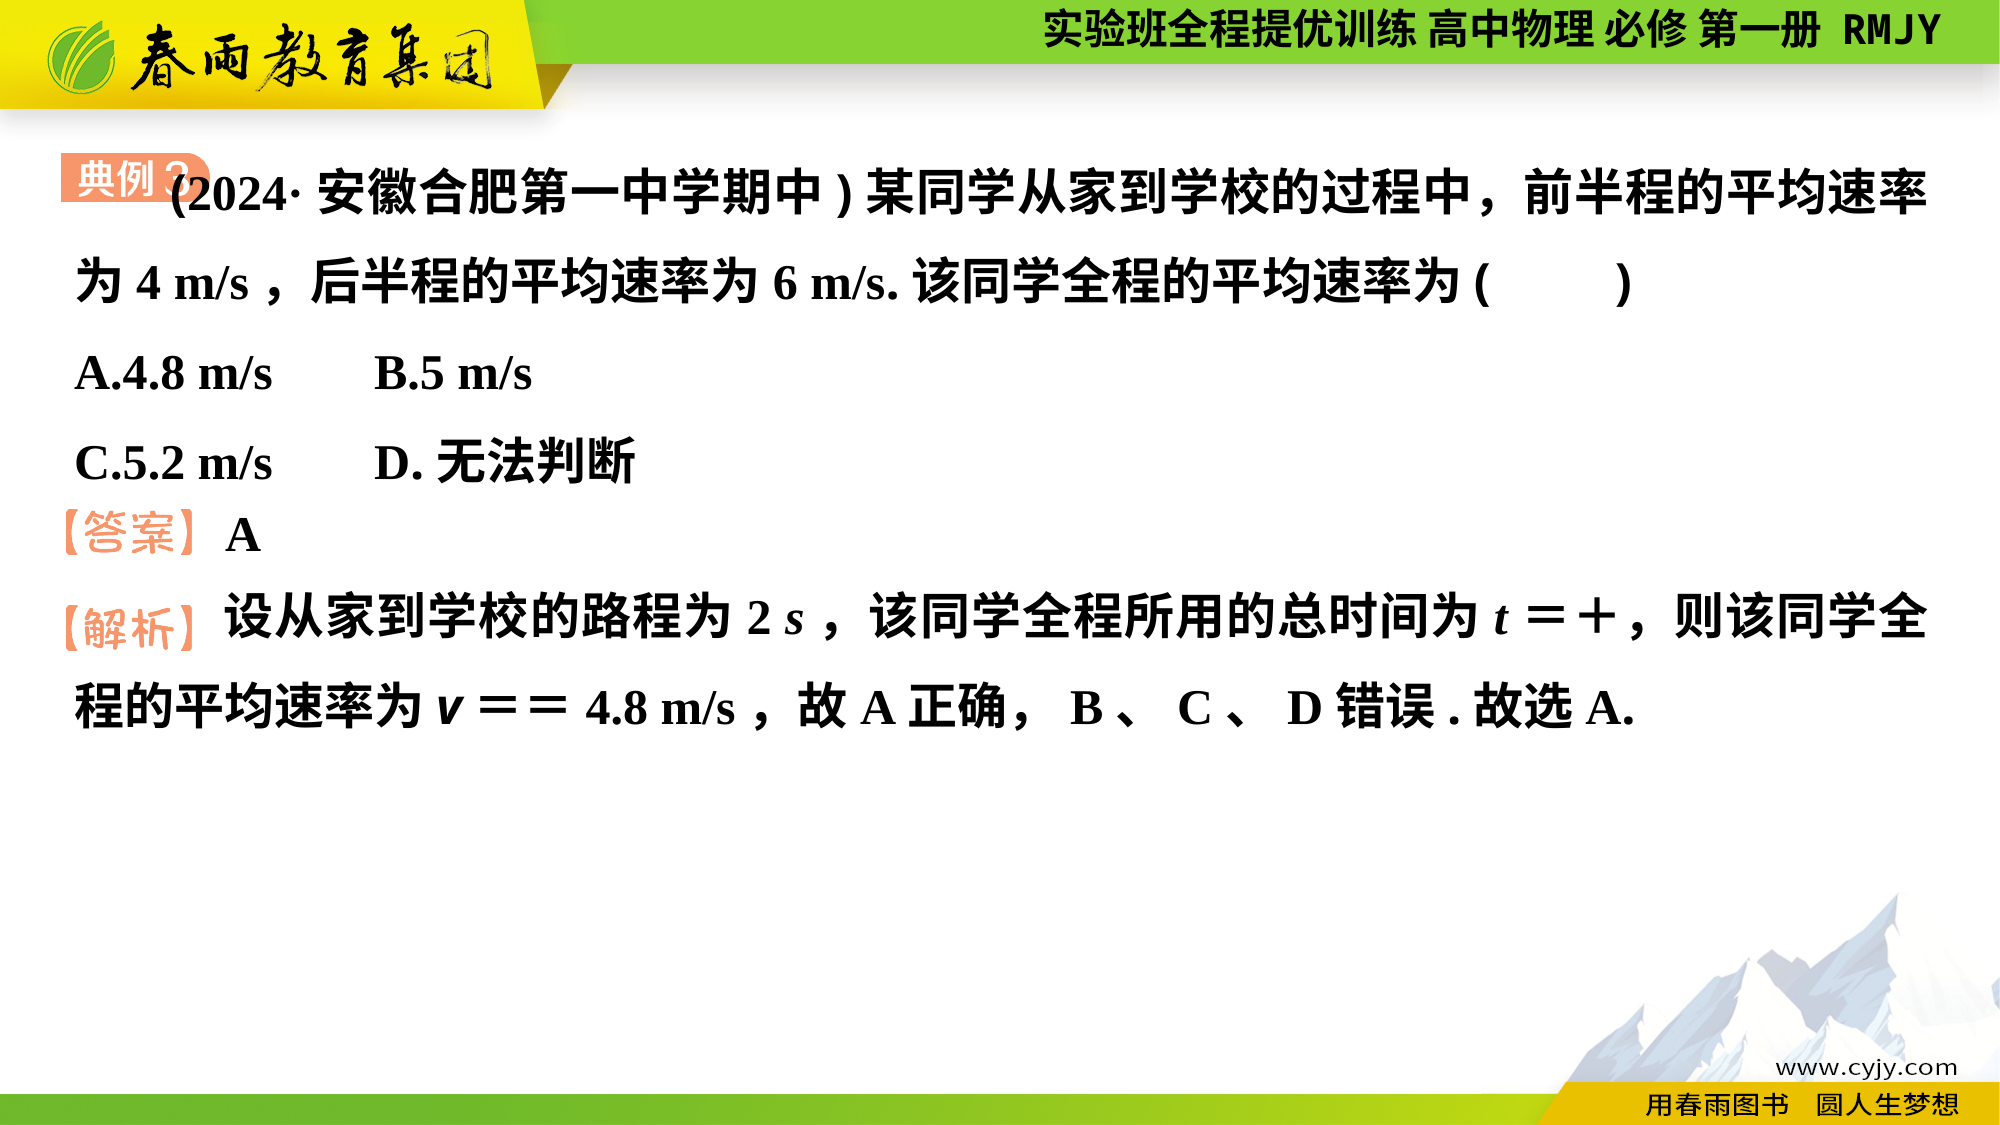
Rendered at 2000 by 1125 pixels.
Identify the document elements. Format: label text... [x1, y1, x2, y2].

text_box A [210, 493, 277, 569]
picture [0, 0, 2000, 1125]
list (2024·安徽合肥第一中学期中)某同学从家到学校的过程中，前半程的平均速率为4 m/s，后半程的平均速率为6 m/s.该同学全程的平均速率为( ) A.4.8 m/s B.5 m/s C.5.2 m/s D.无法判断 [59, 122, 1944, 502]
